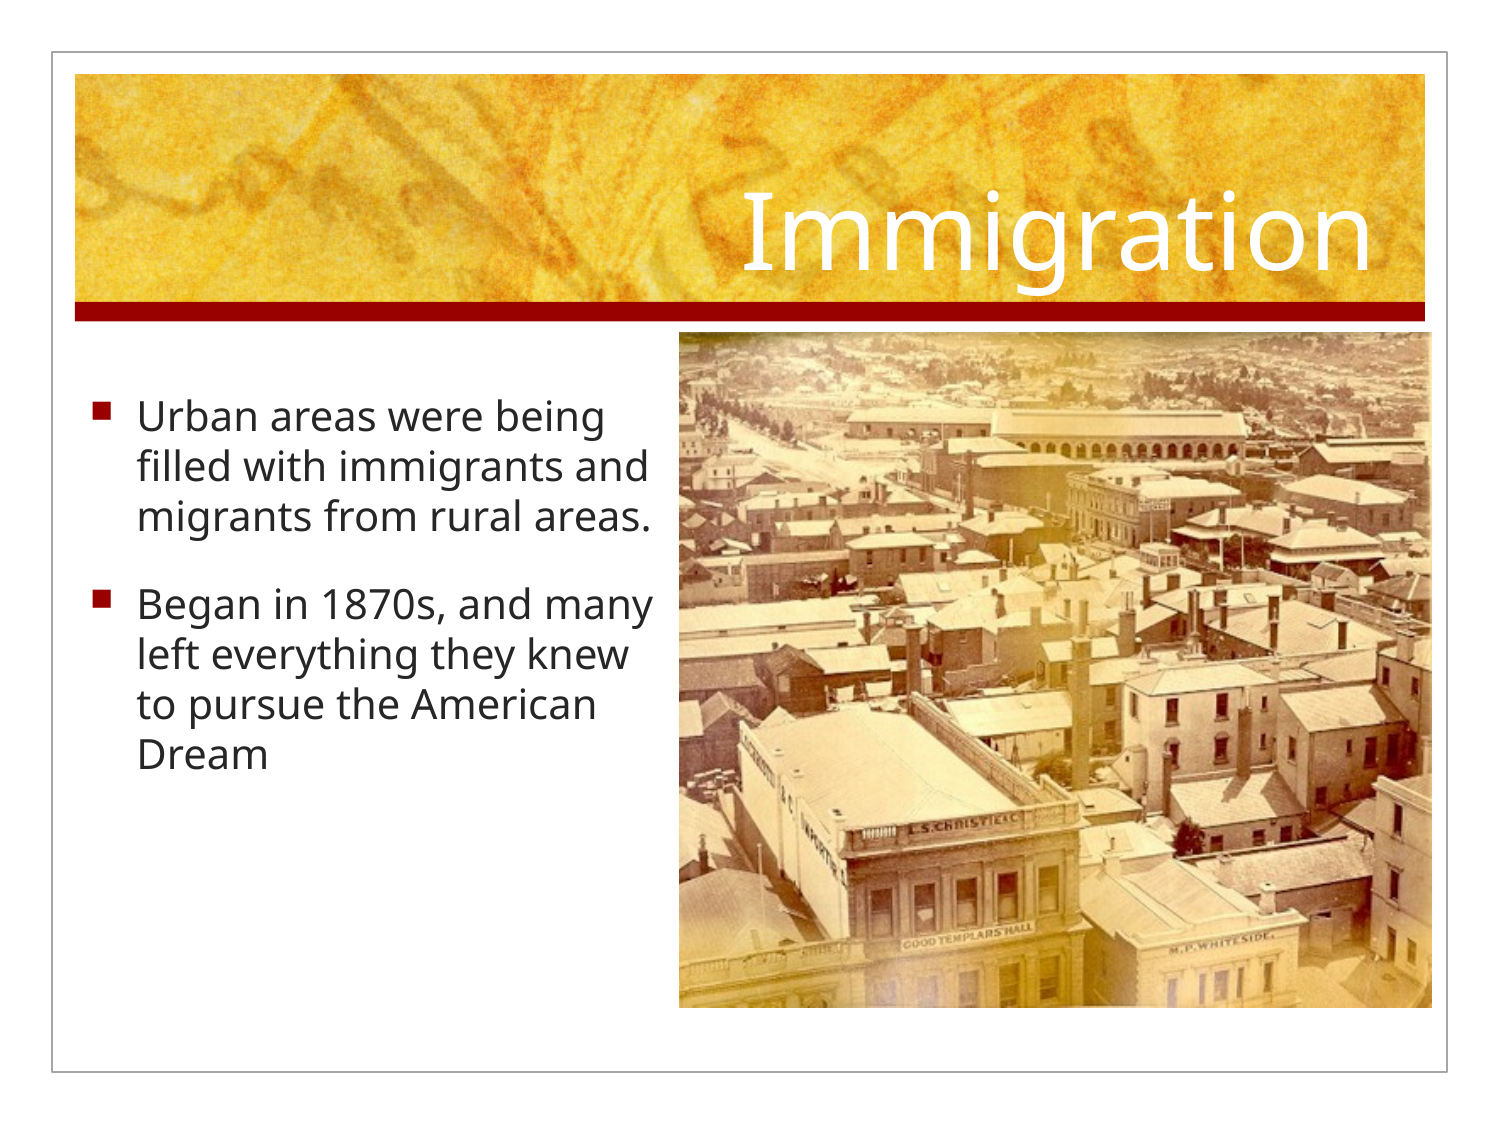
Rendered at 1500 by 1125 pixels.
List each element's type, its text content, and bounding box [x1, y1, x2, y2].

title Immigration [108, 74, 1392, 292]
picture [678, 331, 1433, 1009]
list Urban areas were being filled with immigrants and migrants from rural areas. Began in 1870s, and many left everything they knew to pursue the American Dream [75, 382, 680, 1125]
picture [75, 74, 1425, 301]
